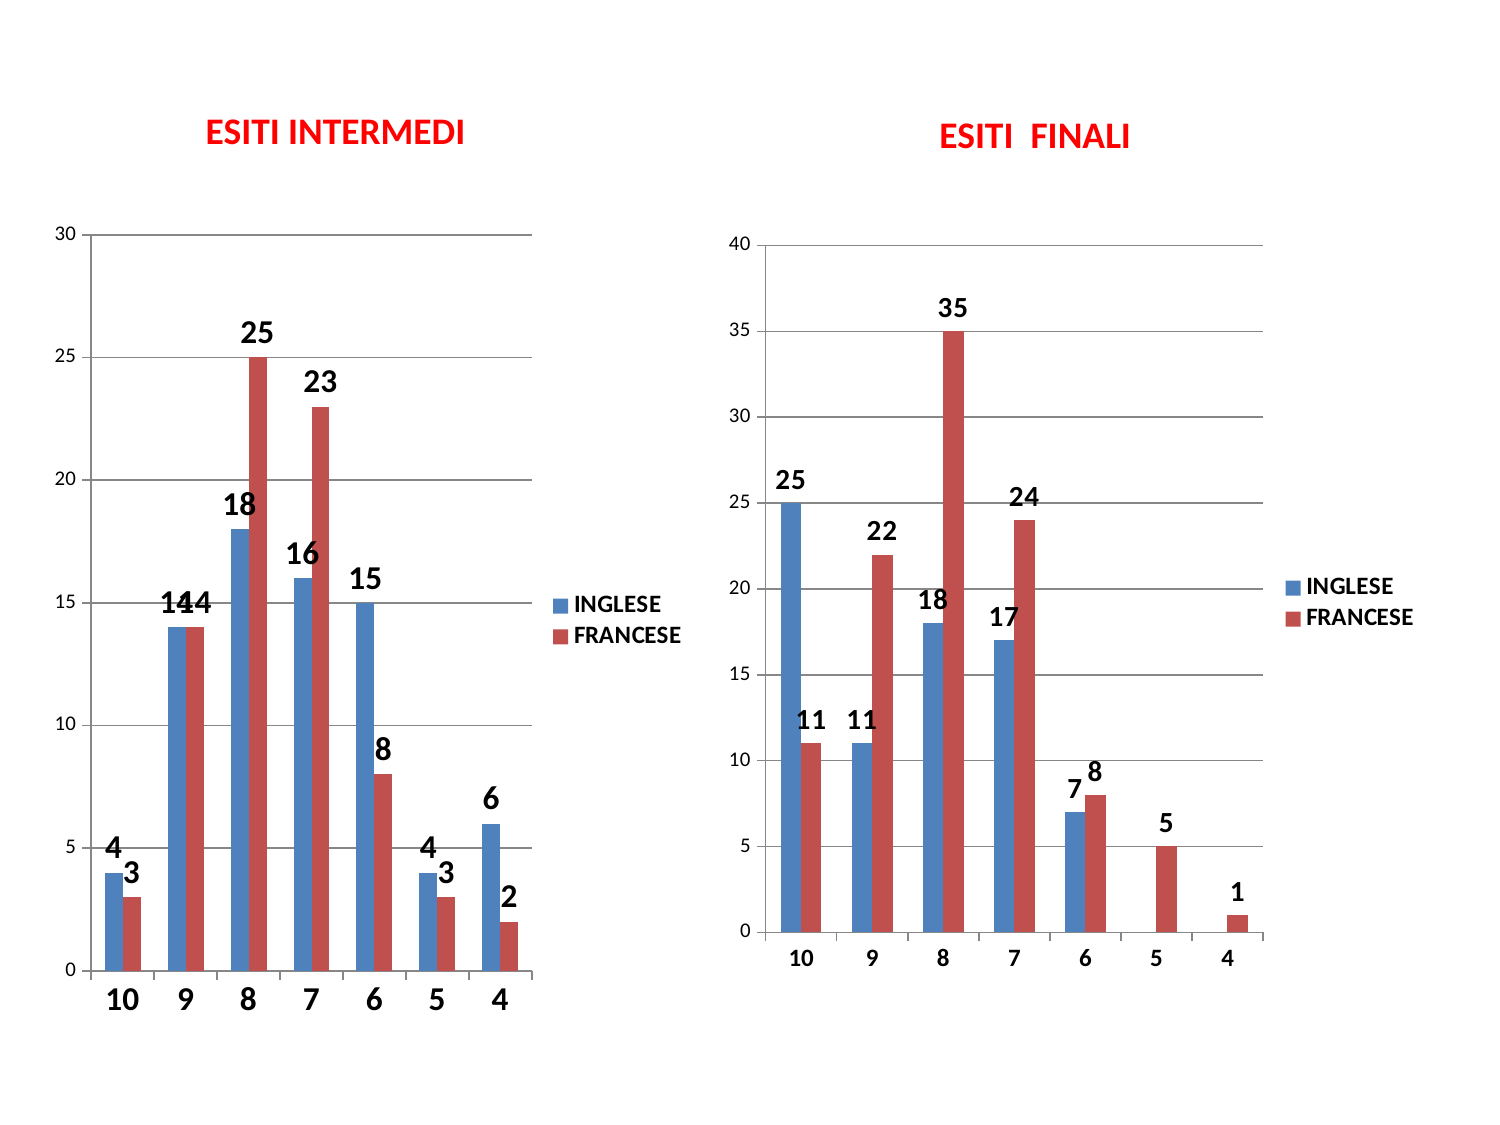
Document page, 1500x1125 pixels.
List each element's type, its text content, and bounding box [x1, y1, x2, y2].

chart [714, 219, 1436, 988]
text_box ESITI FINALI [797, 103, 1282, 163]
chart [41, 207, 703, 1036]
text_box ESITI INTERMEDI [93, 100, 578, 160]
